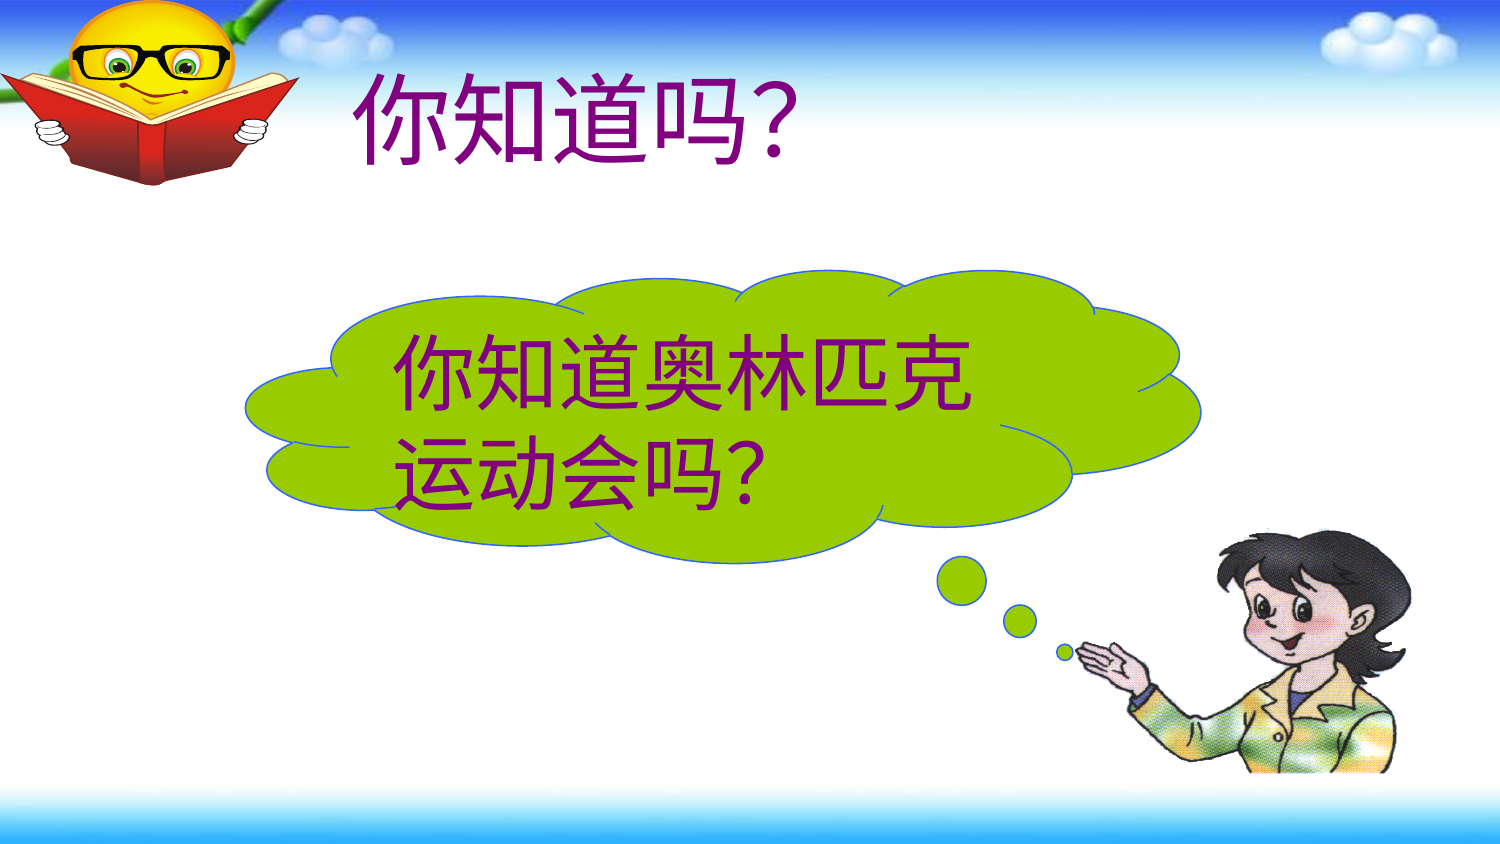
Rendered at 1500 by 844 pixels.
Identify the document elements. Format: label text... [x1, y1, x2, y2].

text_box 你知道奥林匹克运动会吗？ [245, 270, 1201, 564]
text_box 你知道奥林匹克运动会吗？ [1003, 604, 1037, 638]
text_box 你知道吗？ [336, 49, 1010, 185]
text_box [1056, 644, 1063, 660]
text_box 你知道奥林匹克运动会吗？ [937, 556, 987, 606]
picture [0, 0, 1500, 844]
